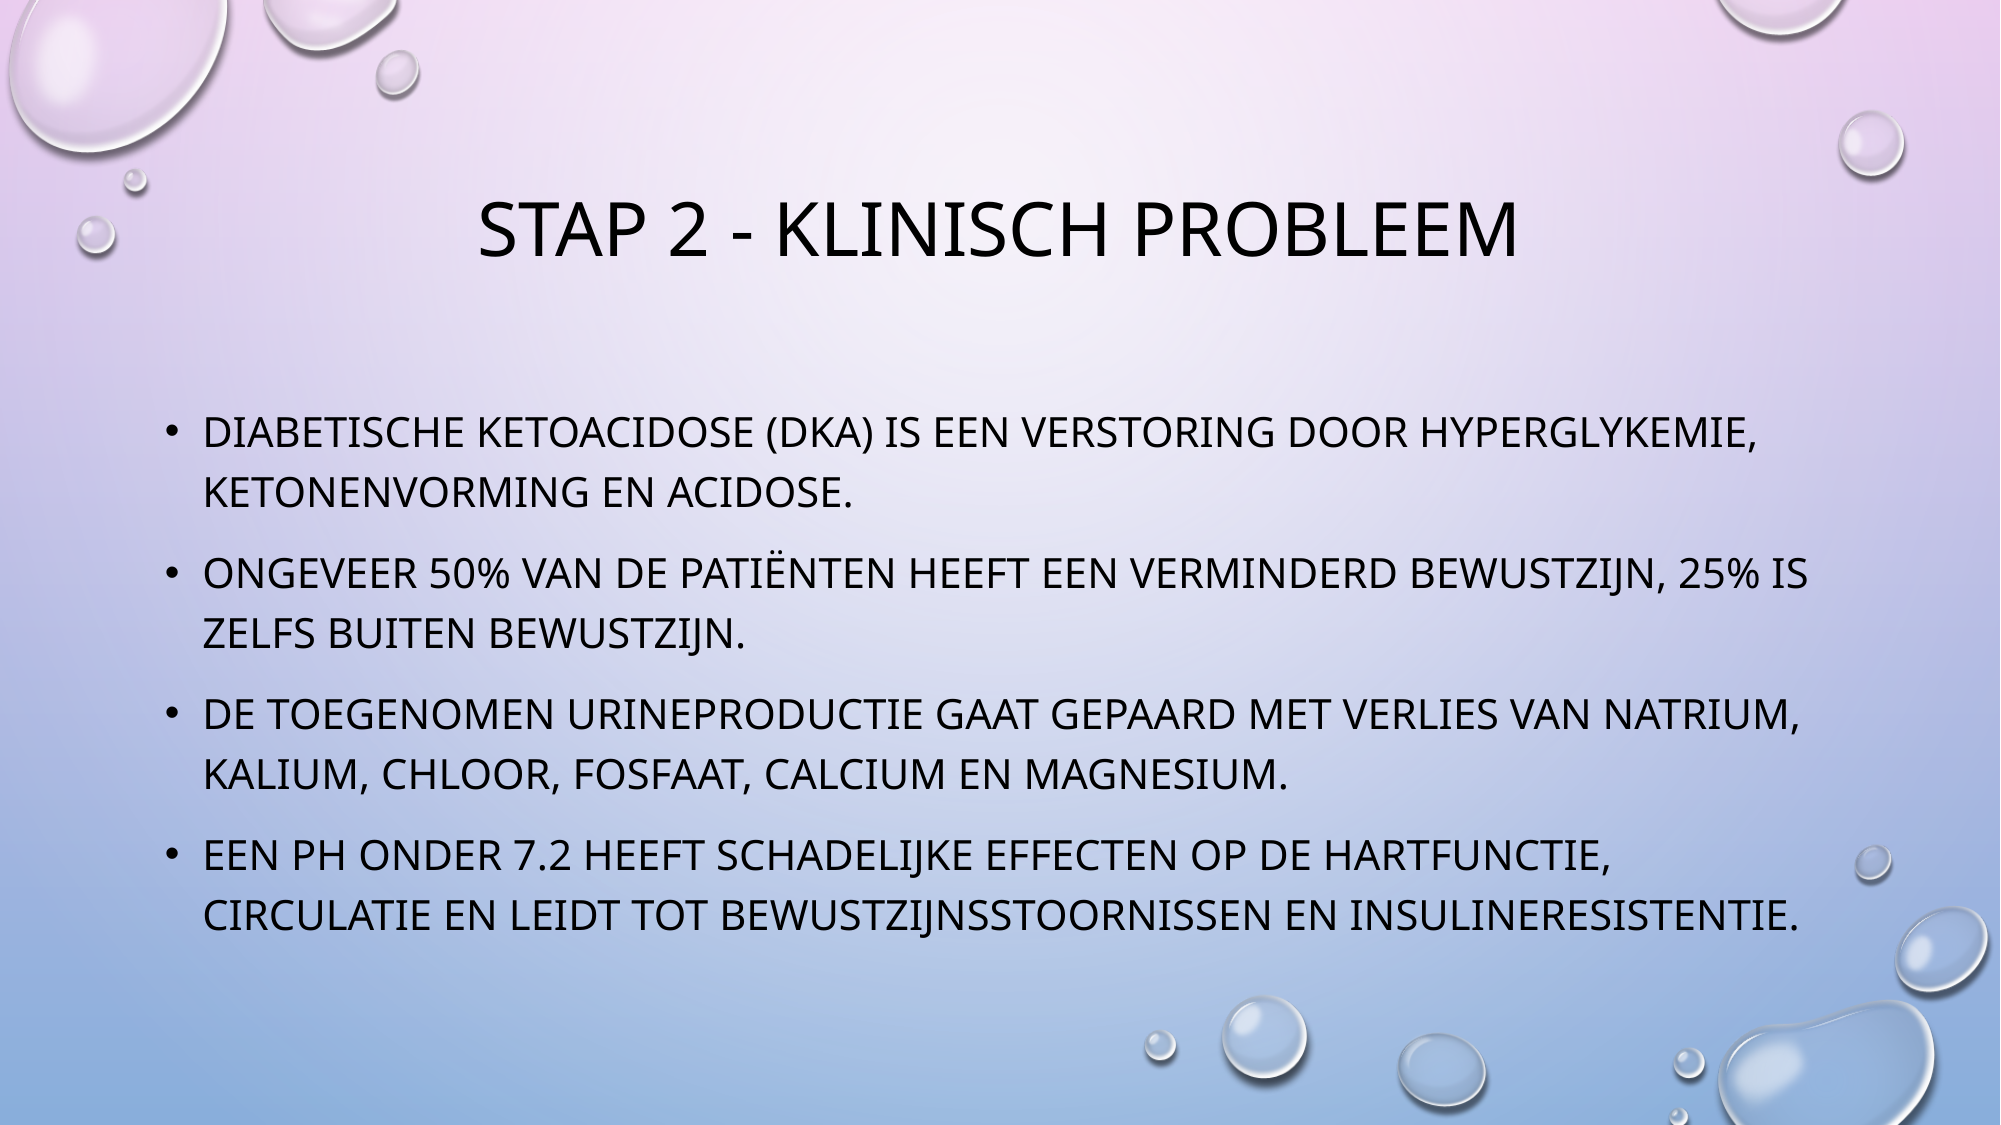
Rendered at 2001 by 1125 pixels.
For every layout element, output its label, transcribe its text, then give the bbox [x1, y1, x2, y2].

list Diabetische ketoacidose (DKA) is een verstoring door hyperglykemie, ketonenvorming en acidose. Ongeveer 50% van de patiënten heeft een verminderd bewustzijn, 25% is zelfs buiten bewustzijn. De toegenomen urineproductie gaat gepaard met verlies van natrium, kalium, chloor, fosfaat, calcium en magnesium. Een pH onder 7.2 heeft schadelijke effecten op de hartfunctie, circulatie en leidt tot bewustzijnsstoornissen en insulineresistentie. [149, 388, 1850, 950]
title Stap 2 - Klinisch probleem [149, 101, 1851, 364]
picture [0, 0, 2000, 1125]
